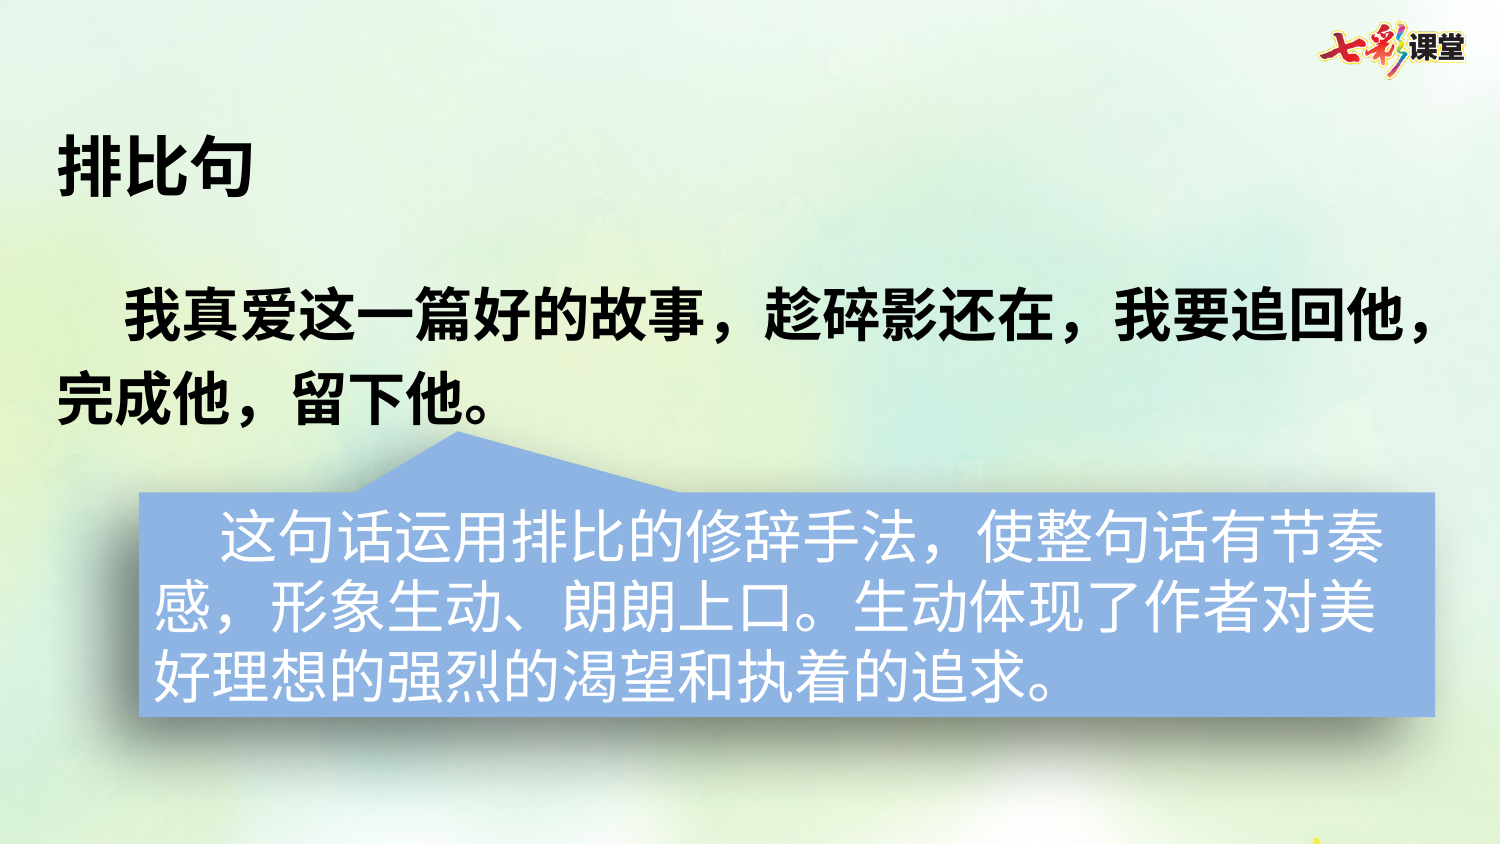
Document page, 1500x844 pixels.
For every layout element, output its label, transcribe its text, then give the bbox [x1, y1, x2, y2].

text_box 排比句 [41, 116, 1325, 212]
text_box 我真爱这一篇好的故事，趁碎影还在，我要追回他，完成他，留下他。 [41, 256, 1459, 440]
text_box 这句话运用排比的修辞手法，使整句话有节奏感，形象生动、朗朗上口。生动体现了作者对美好理想的强烈的渴望和执着的追求。 [136, 429, 1438, 720]
picture [0, 0, 1500, 844]
